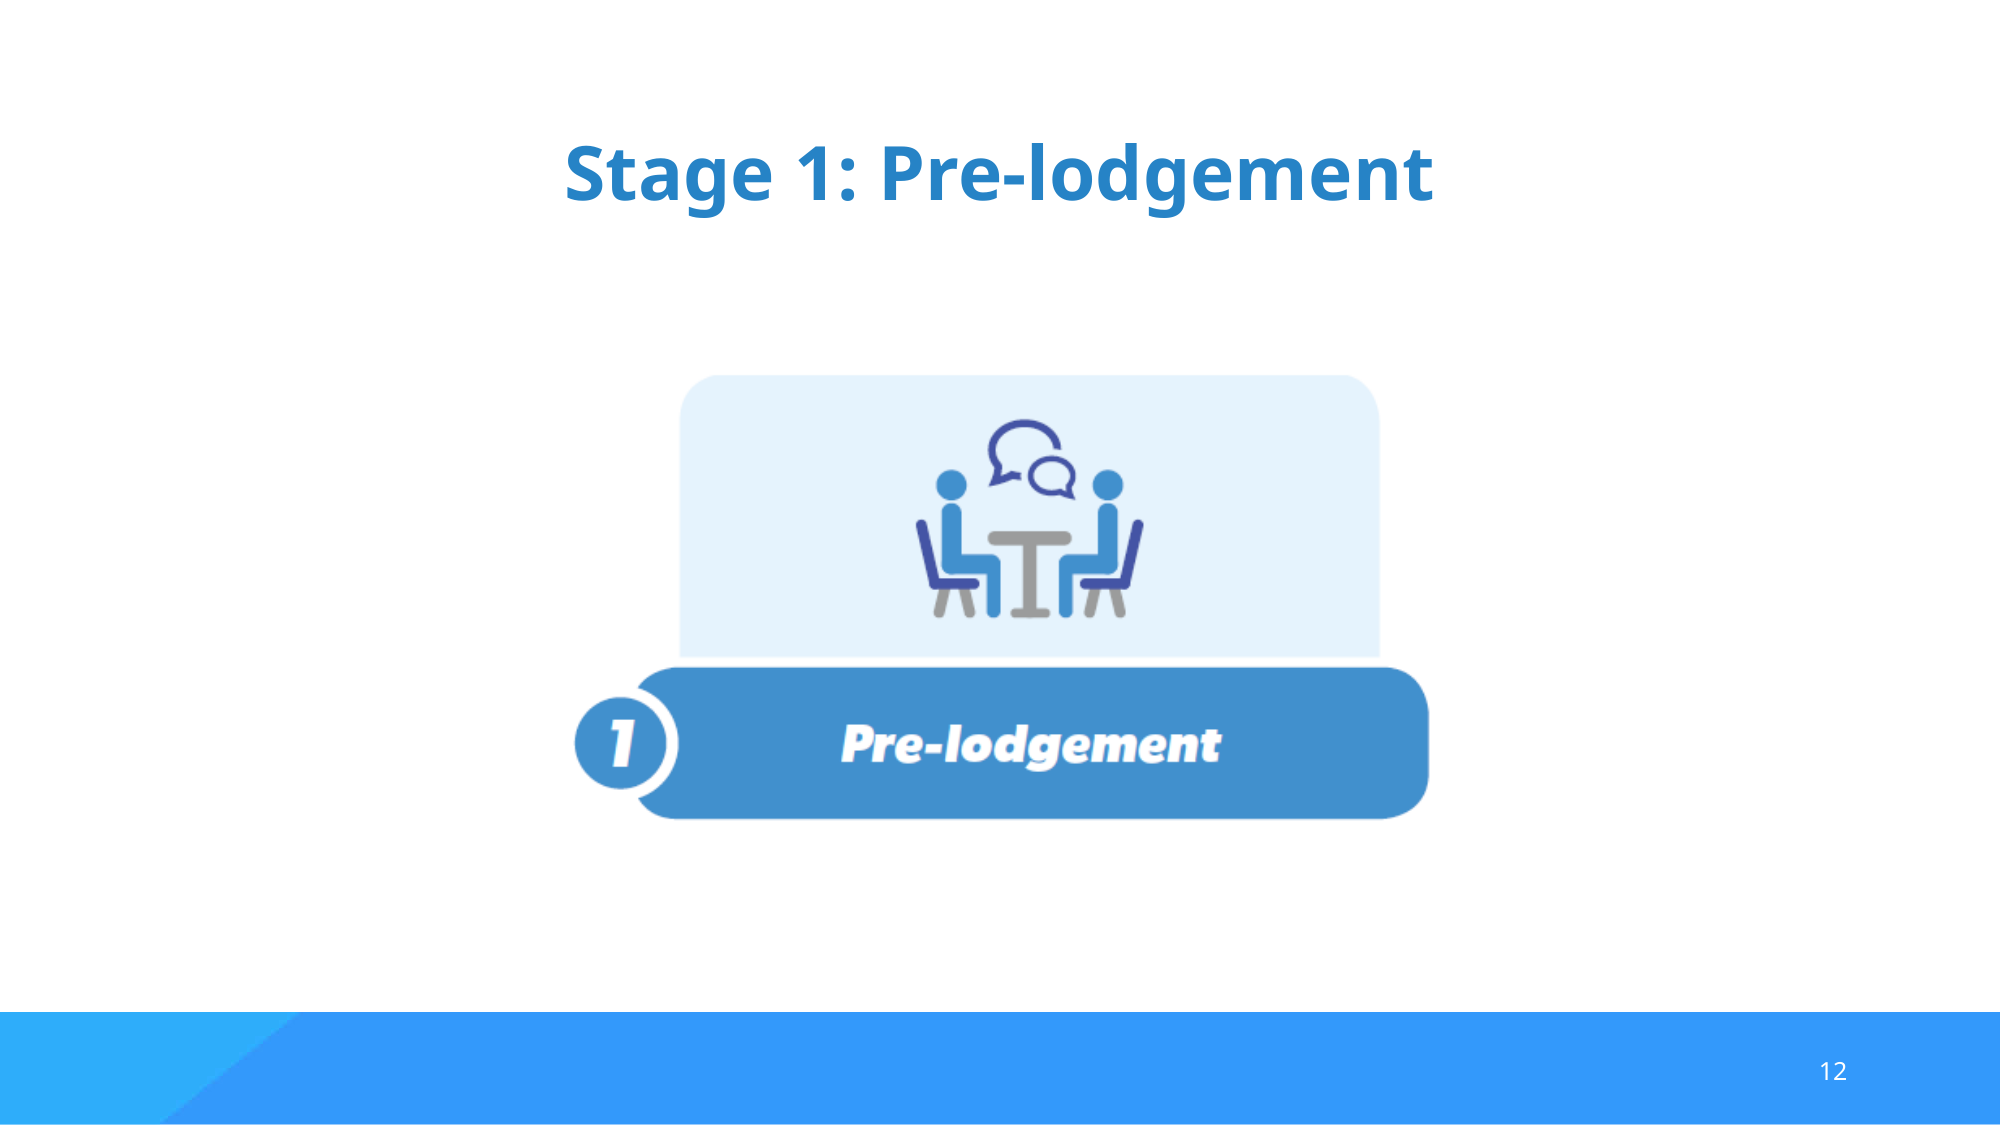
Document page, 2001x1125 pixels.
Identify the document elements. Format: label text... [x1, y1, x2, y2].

slide_number 12 [1412, 1042, 1863, 1103]
title Stage 1: Pre-lodgement [137, 28, 1863, 247]
picture [538, 343, 1462, 863]
picture [0, 1012, 2000, 1125]
